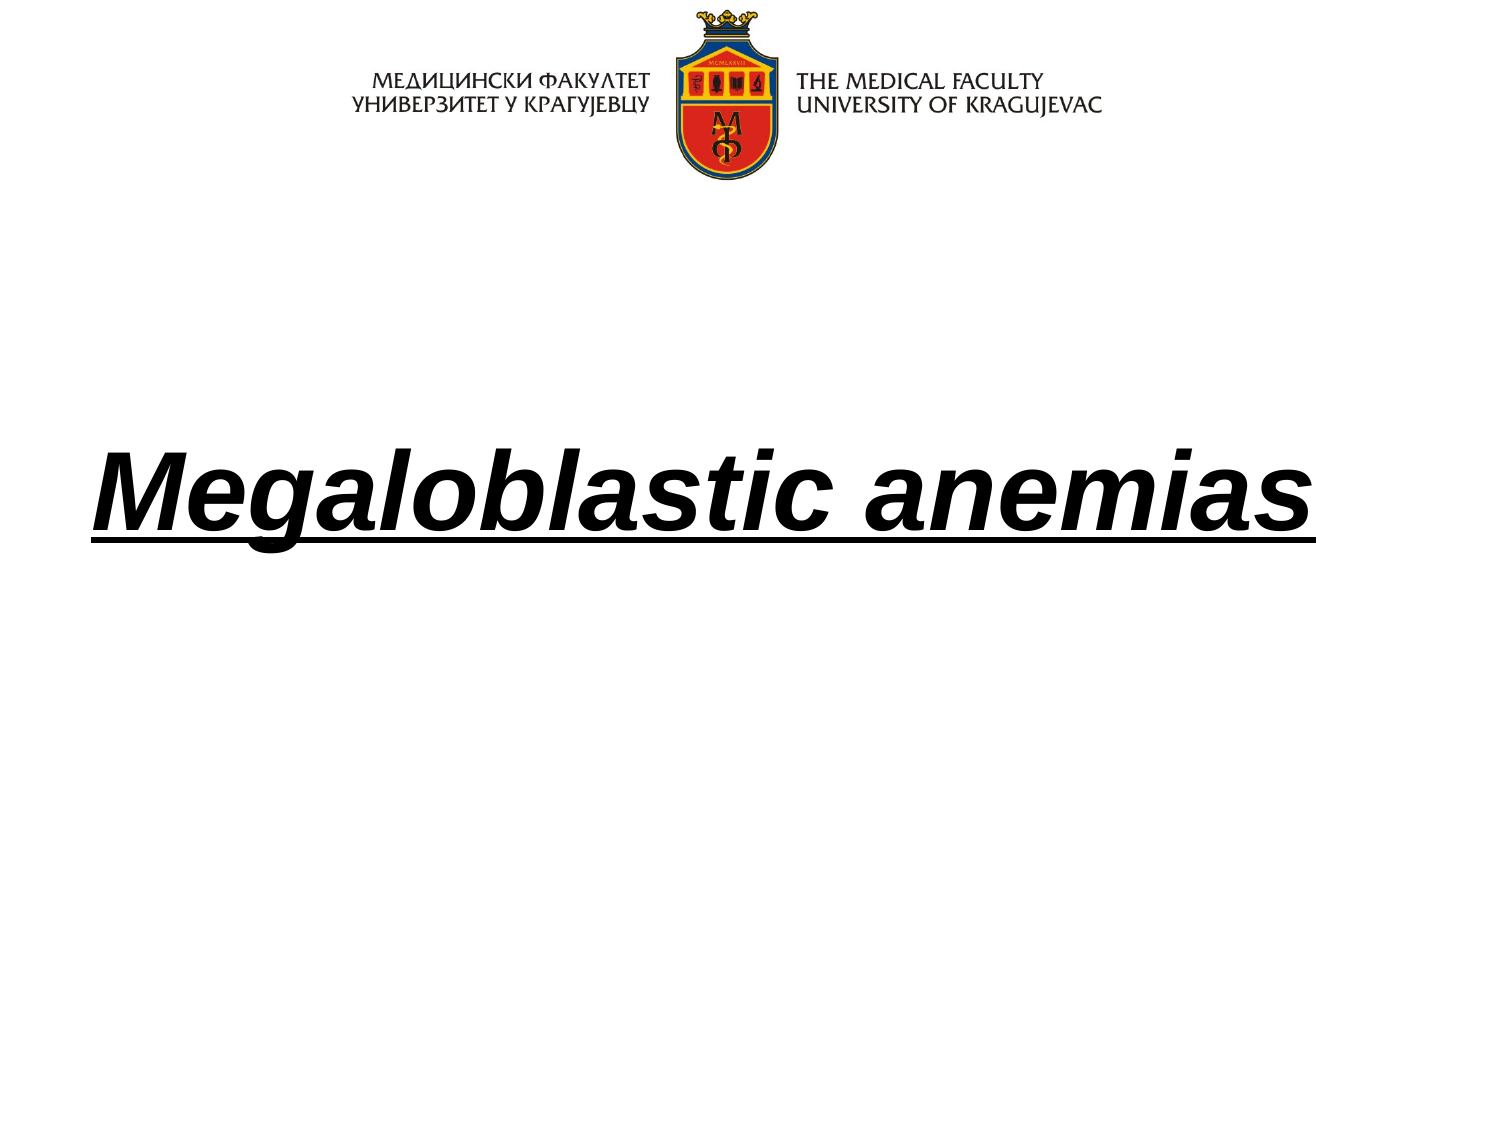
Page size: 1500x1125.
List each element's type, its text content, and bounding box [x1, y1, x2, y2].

picture [328, 0, 1125, 191]
text_box Megaloblastic anemias [76, 338, 1500, 1059]
